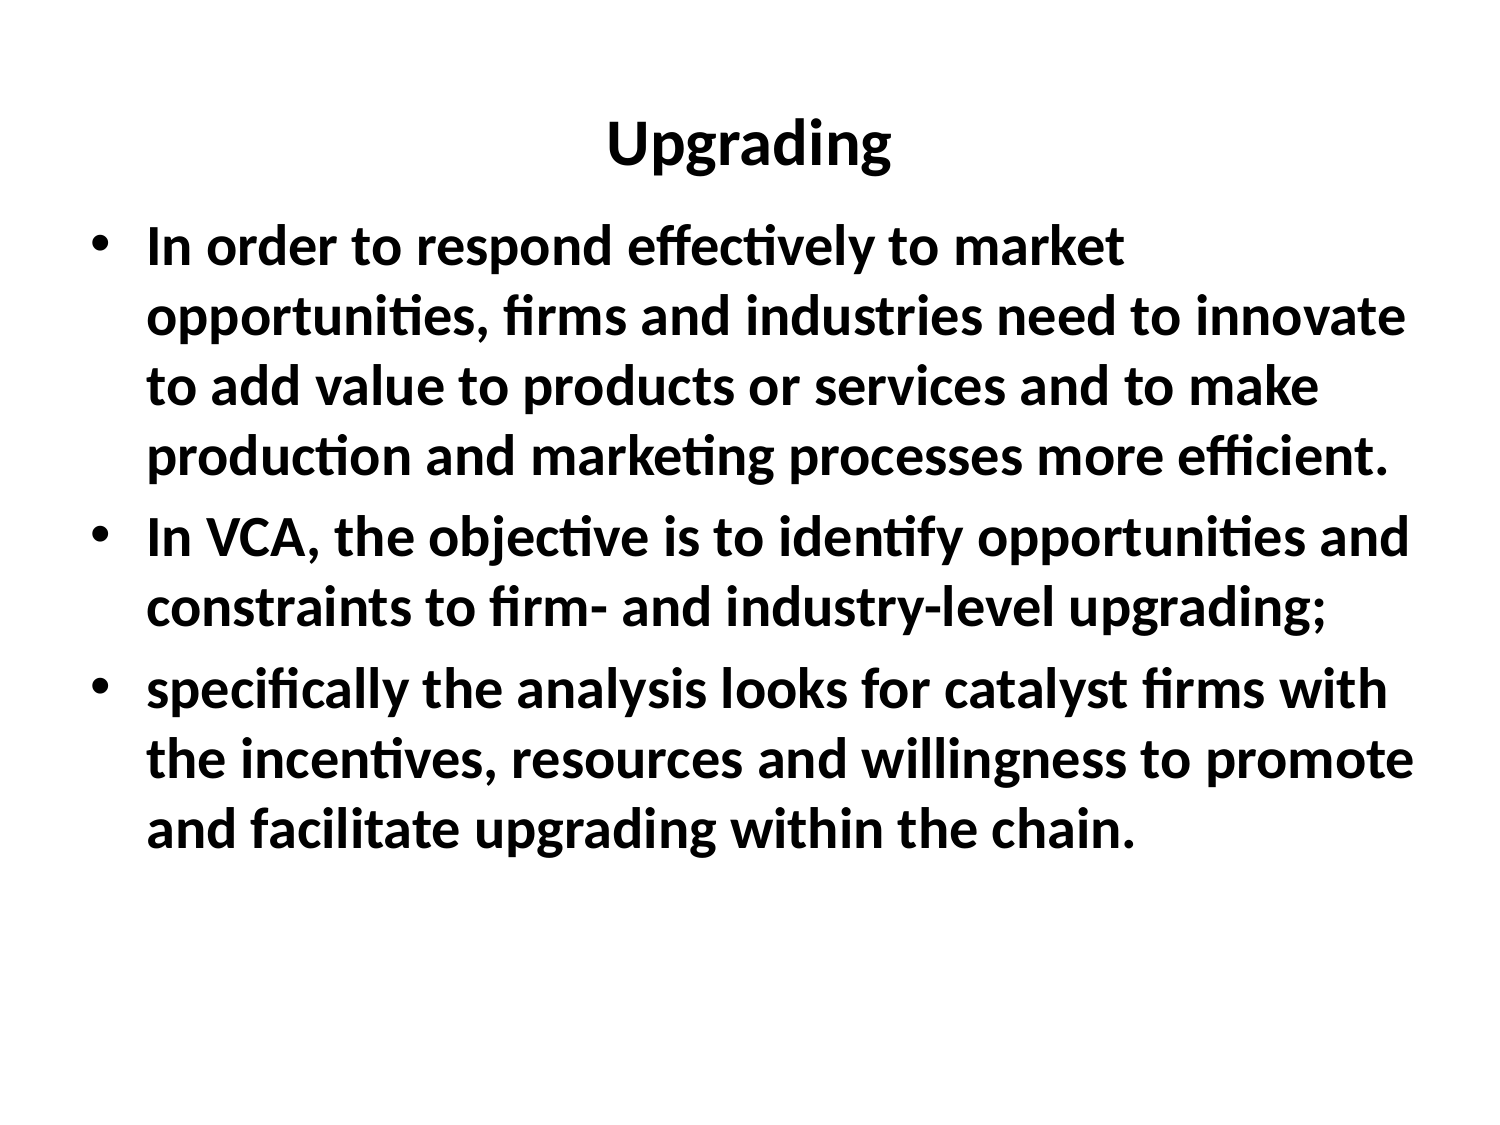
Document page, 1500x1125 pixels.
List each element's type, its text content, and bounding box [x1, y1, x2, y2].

title Upgrading [75, 45, 1425, 200]
list In order to respond effectively to market opportunities, firms and industries need to innovate to add value to products or services and to make production and marketing processes more efficient. In VCA, the objective is to identify opportunities and constraints to firm- and industry-level upgrading; specifically the analysis looks for catalyst firms with the incentives, resources and willingness to promote and facilitate upgrading within the chain. [75, 200, 1475, 1005]
